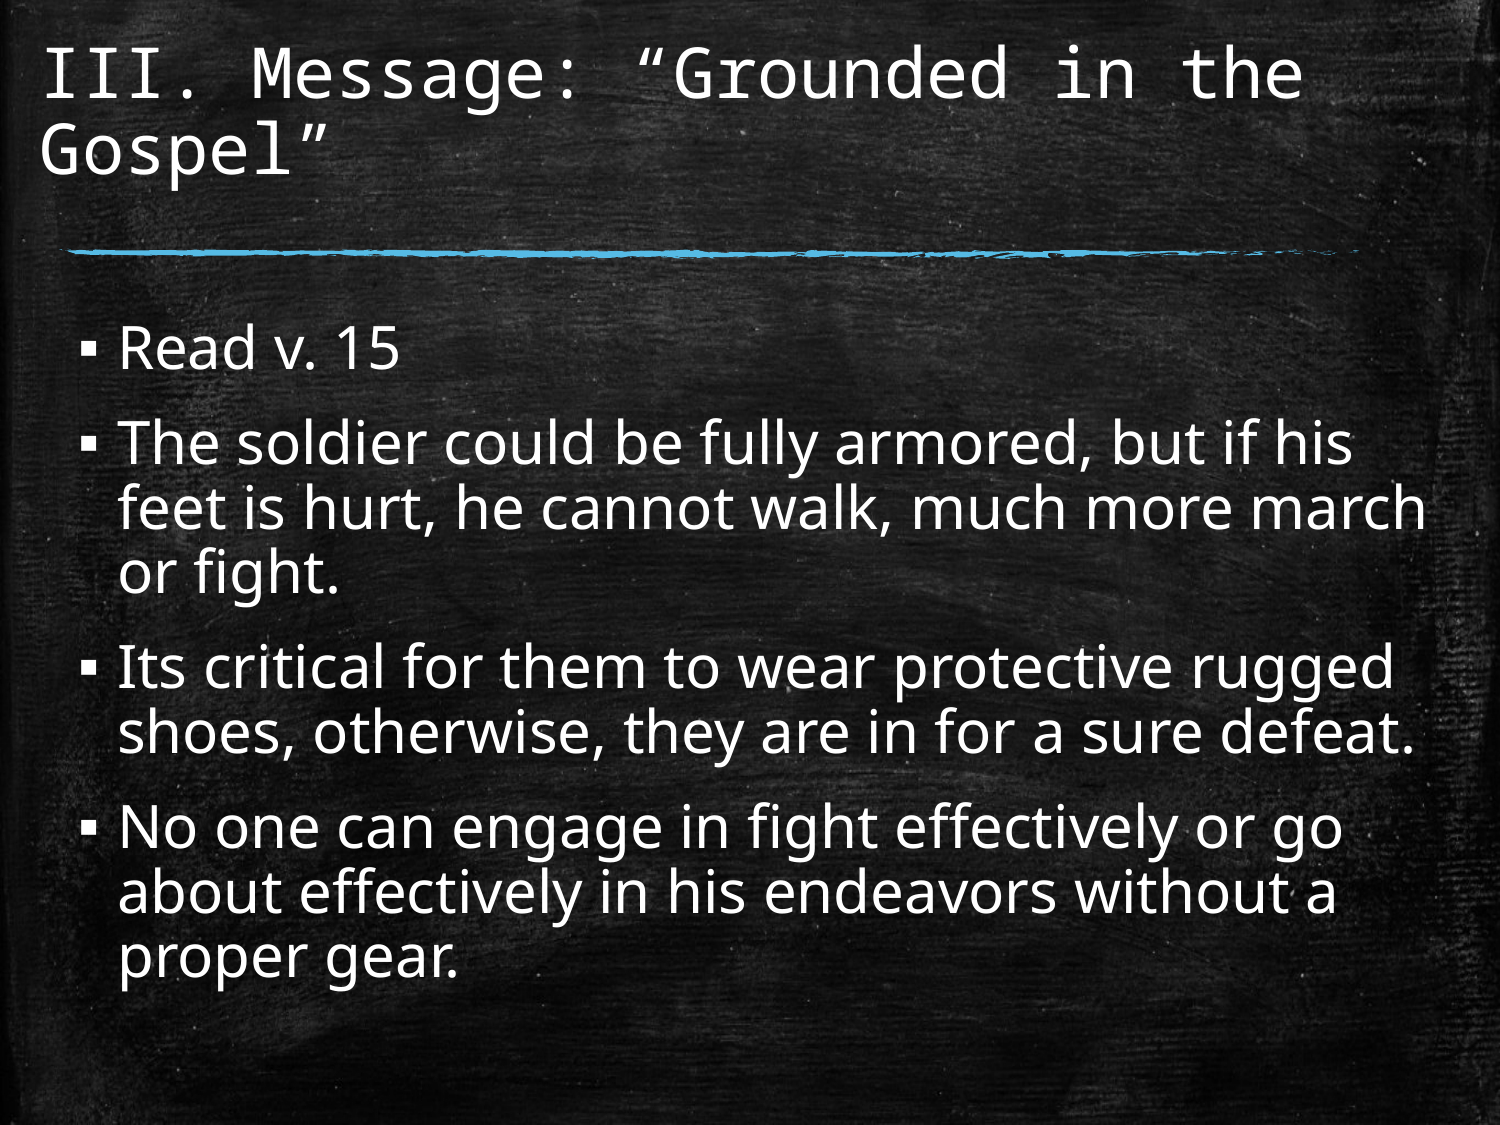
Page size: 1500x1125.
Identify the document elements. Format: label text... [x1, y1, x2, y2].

list Read v. 15 The soldier could be fully armored, but if his feet is hurt, he cannot walk, much more march or fight. Its critical for them to wear protective rugged shoes, otherwise, they are in for a sure defeat. No one can engage in fight effectively or go about effectively in his endeavors without a proper gear. [63, 310, 1457, 1011]
title III. Message: “Grounded in the Gospel” [24, 29, 1475, 198]
